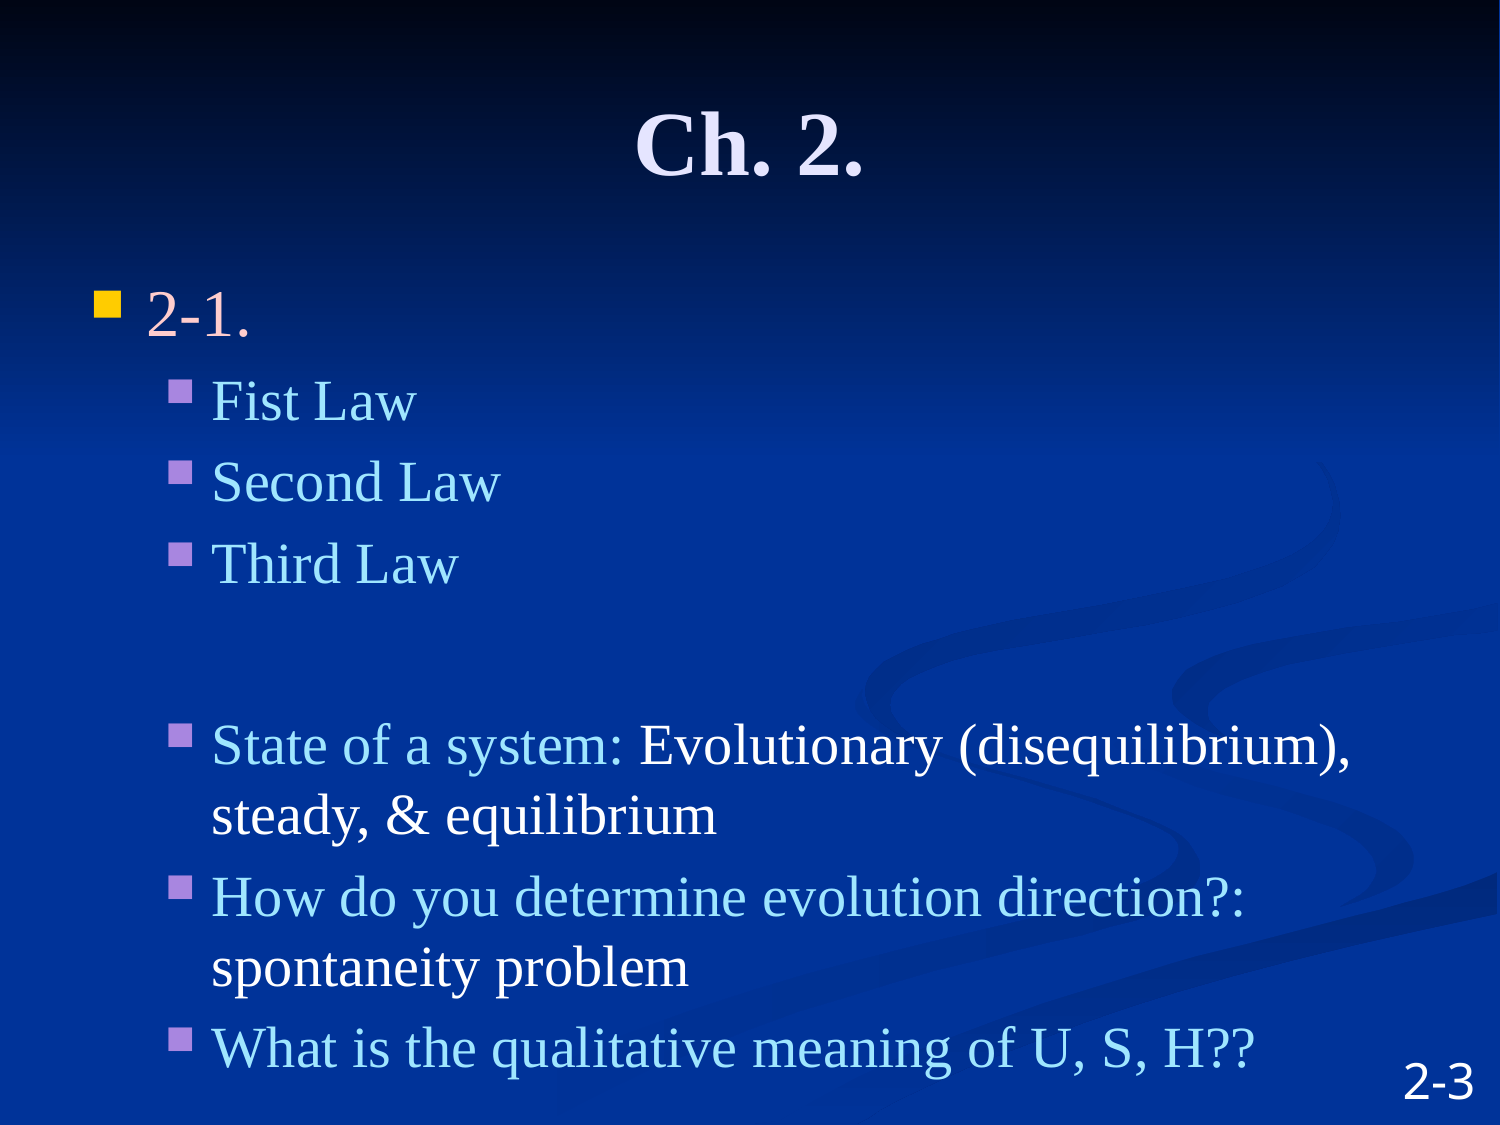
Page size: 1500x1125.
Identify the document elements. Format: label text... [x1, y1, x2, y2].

text_box 2-3 [1387, 1041, 1491, 1117]
title Ch. 2. [74, 44, 1426, 233]
list 2-1. Fist Law Second Law Third Law State of a system: Evolutionary (disequilibrium), steady, & equilibrium How do you determine evolution direction?: spontaneity problem What is the qualitative meaning of U, S, H?? [74, 262, 1426, 1006]
